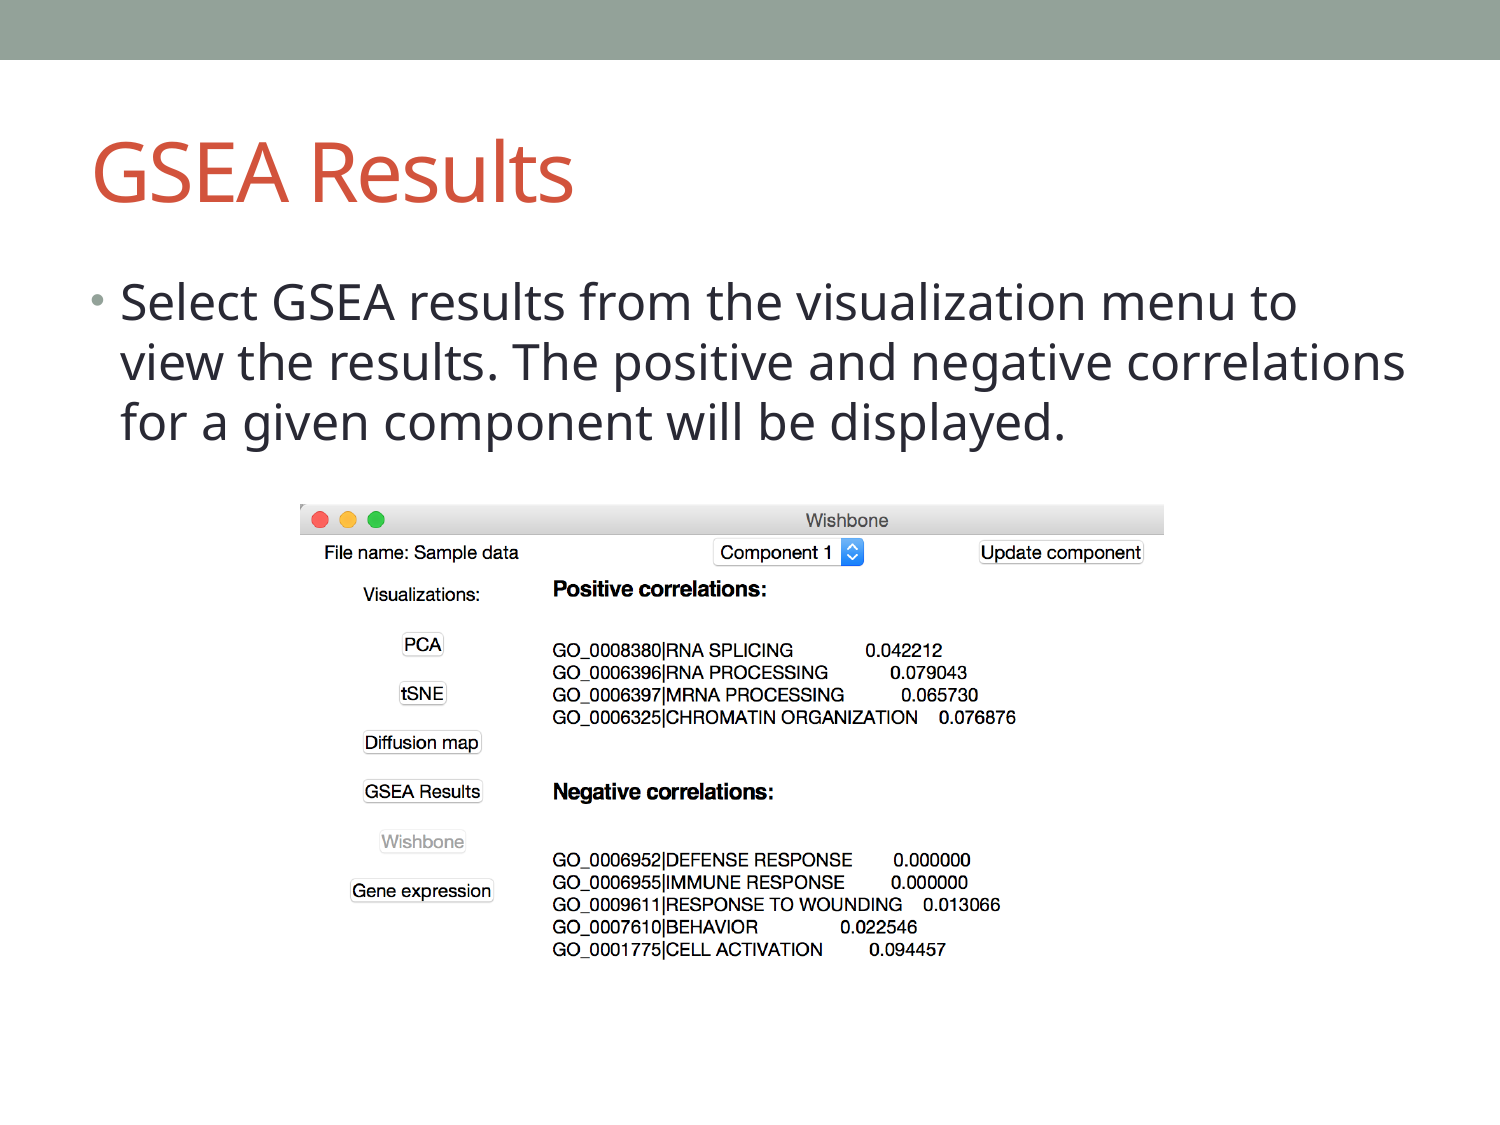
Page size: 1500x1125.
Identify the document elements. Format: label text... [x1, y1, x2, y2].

title GSEA Results [75, 87, 1425, 250]
picture [300, 504, 1164, 1123]
list Select GSEA results from the visualization menu to view the results. The positive and negative correlations for a given component will be displayed. [75, 262, 1425, 1063]
